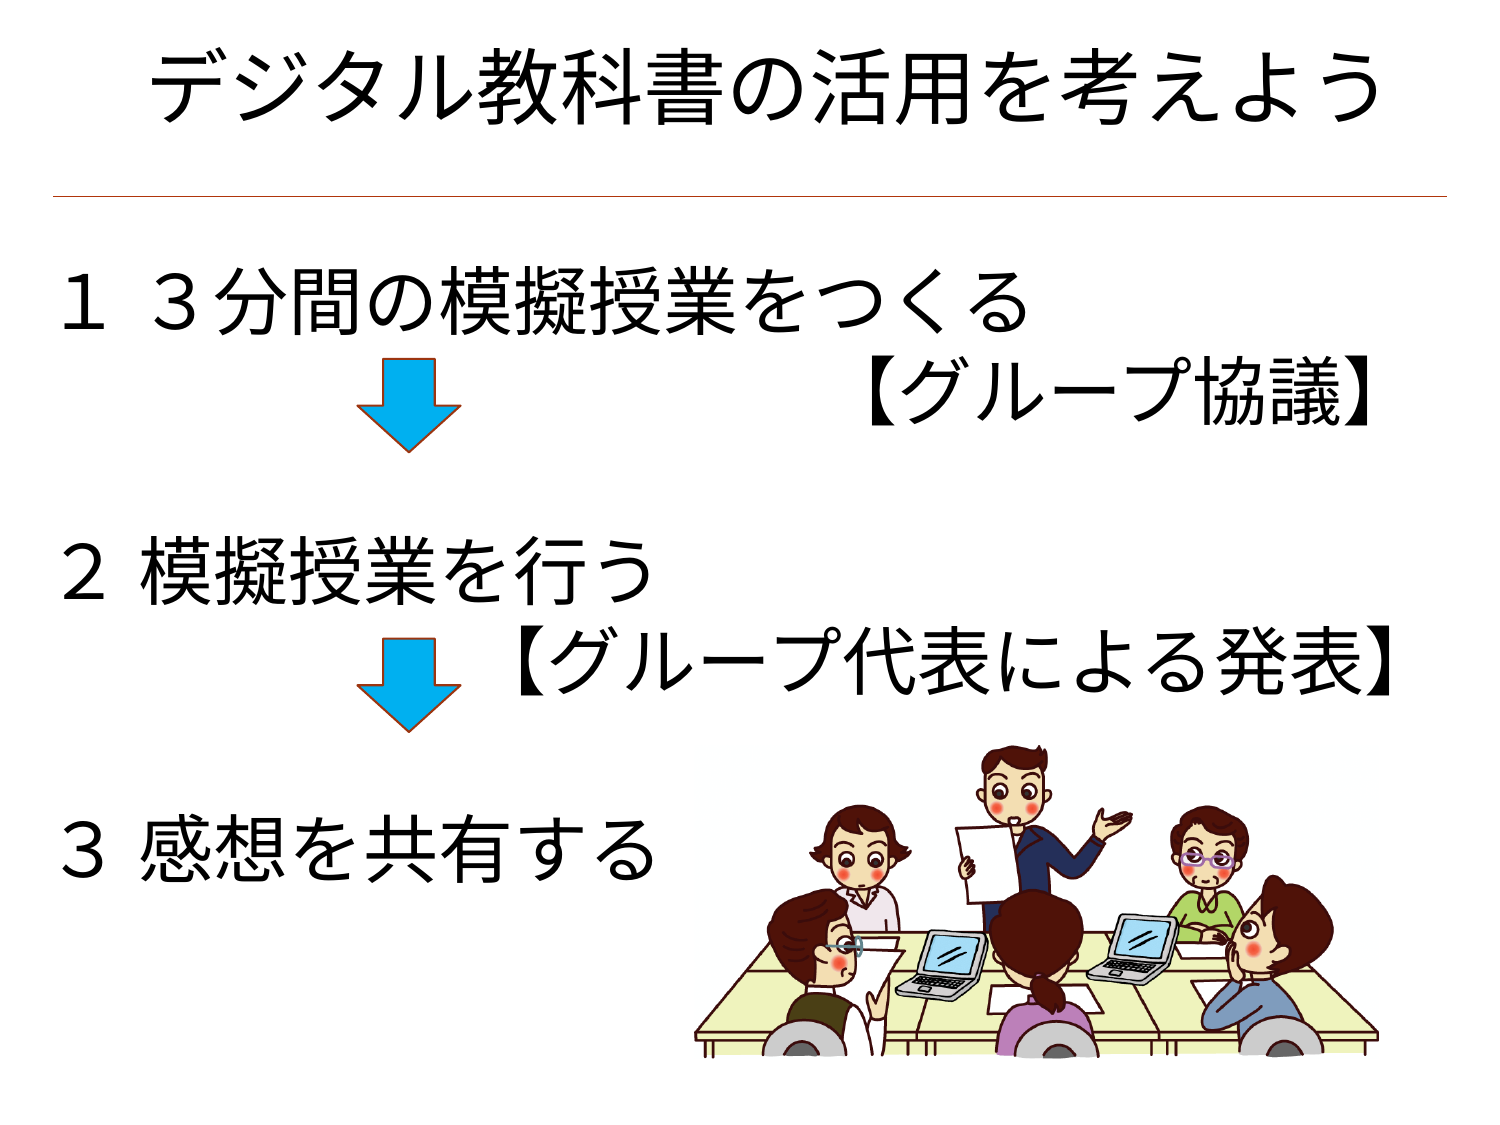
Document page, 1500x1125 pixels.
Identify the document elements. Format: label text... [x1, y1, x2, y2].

text_box [356, 637, 462, 733]
text_box [356, 357, 462, 454]
text_box デジタル教科書の活用を考えよう [0, 27, 1500, 143]
text_box １ ３分間の模擬授業をつくる 【グループ協議】 ２ 模擬授業を行う 【グループ代表による発表】 ３ 感想を共有する [31, 246, 1500, 902]
picture [694, 745, 1379, 1059]
